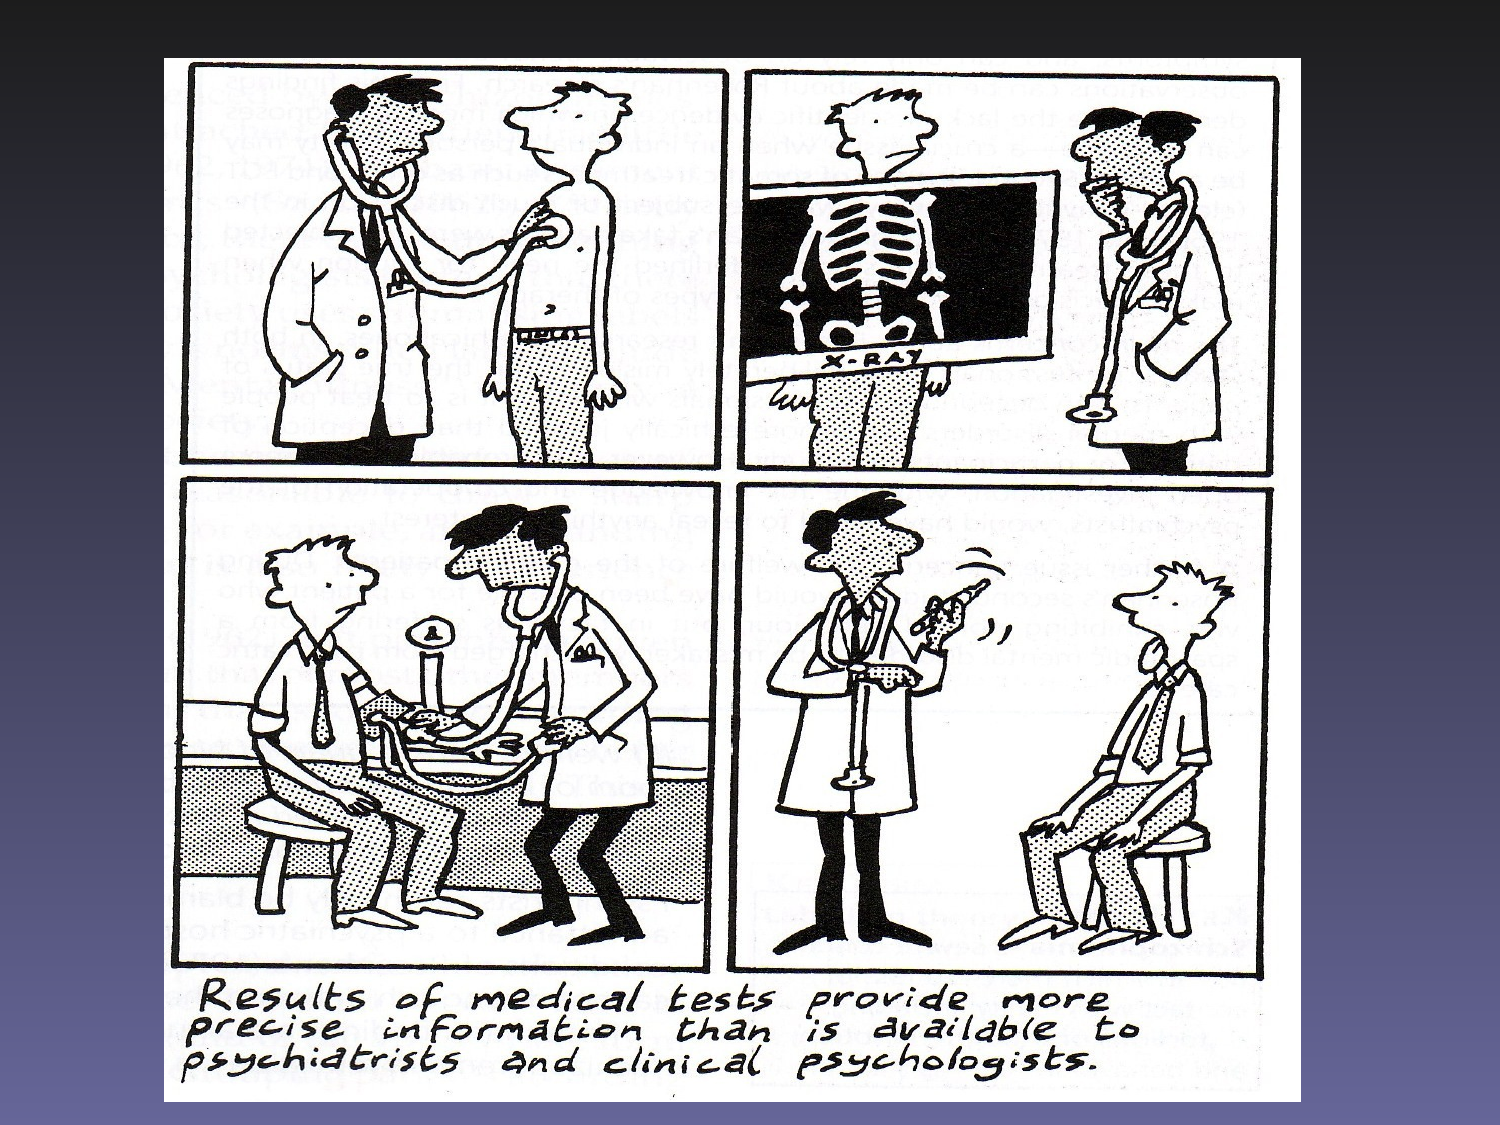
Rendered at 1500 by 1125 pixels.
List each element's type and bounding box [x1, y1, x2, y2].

list [163, 58, 1301, 1102]
